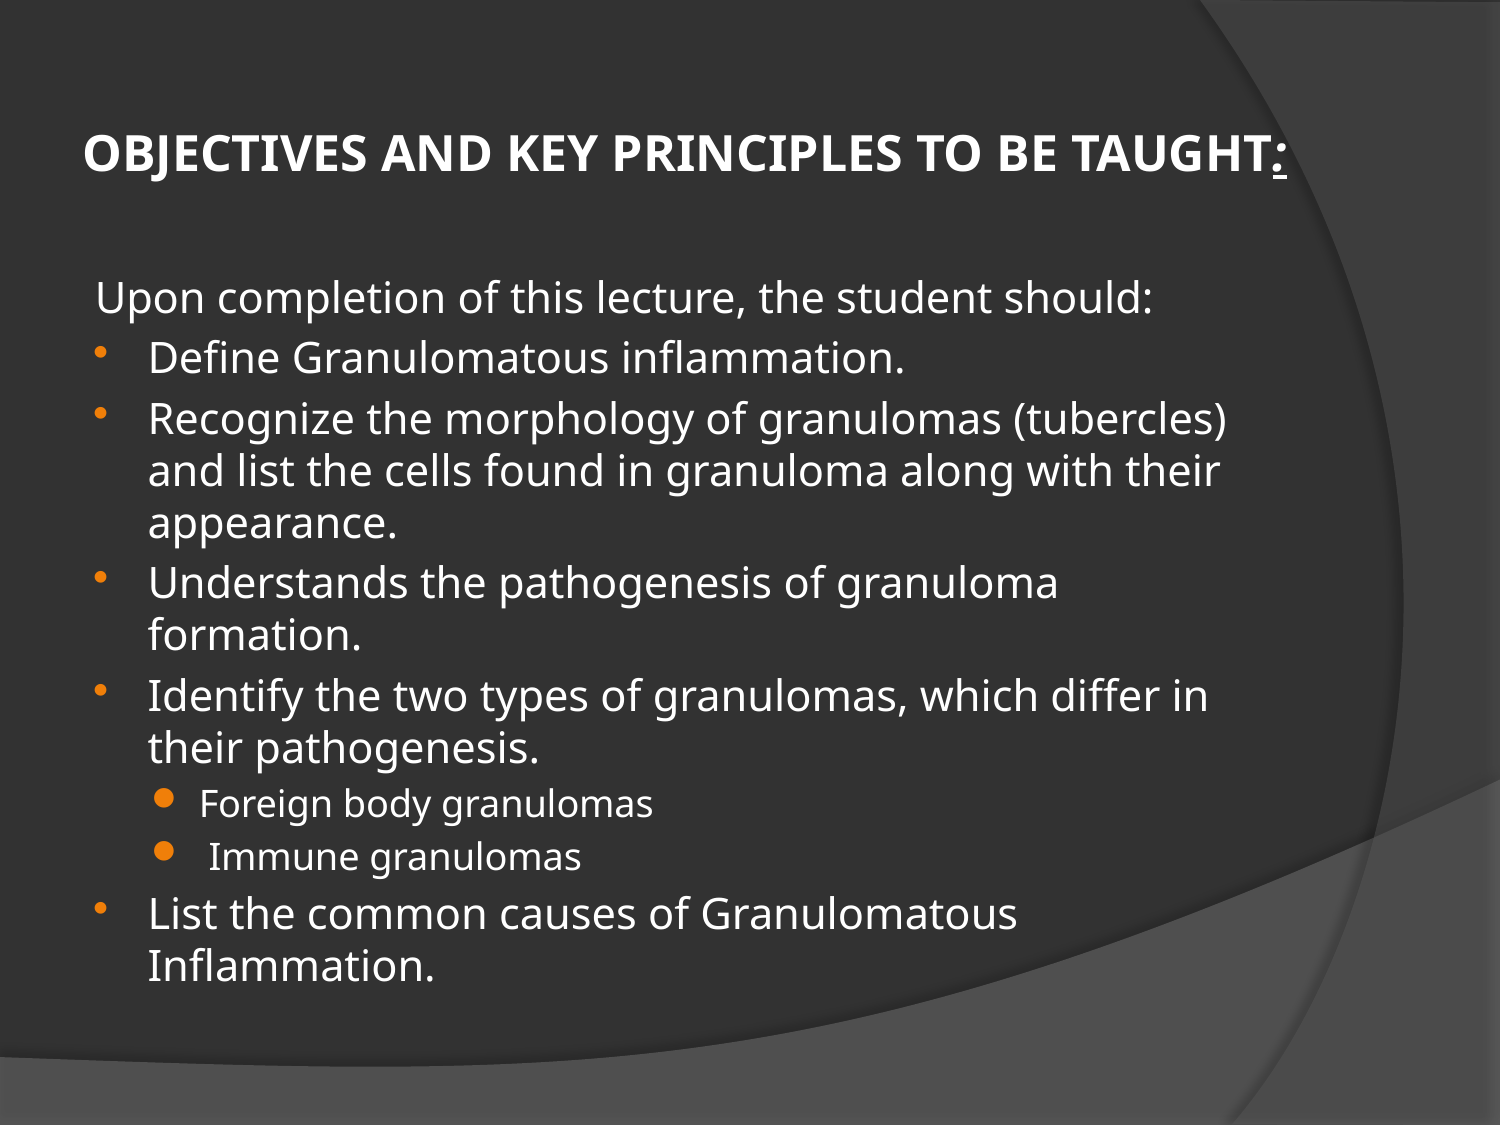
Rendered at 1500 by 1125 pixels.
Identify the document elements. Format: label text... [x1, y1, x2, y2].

list Upon completion of this lecture, the student should: Define Granulomatous inflammation. Recognize the morphology of granulomas (tubercles) and list the cells found in granuloma along with their appearance. Understands the pathogenesis of granuloma formation. Identify the two types of granulomas, which differ in their pathogenesis. Foreign body granulomas Immune granulomas List the common causes of Granulomatous Inflammation. [75, 262, 1300, 1005]
title OBJECTIVES AND KEY PRINCIPLES TO BE TAUGHT: [75, 87, 1300, 262]
